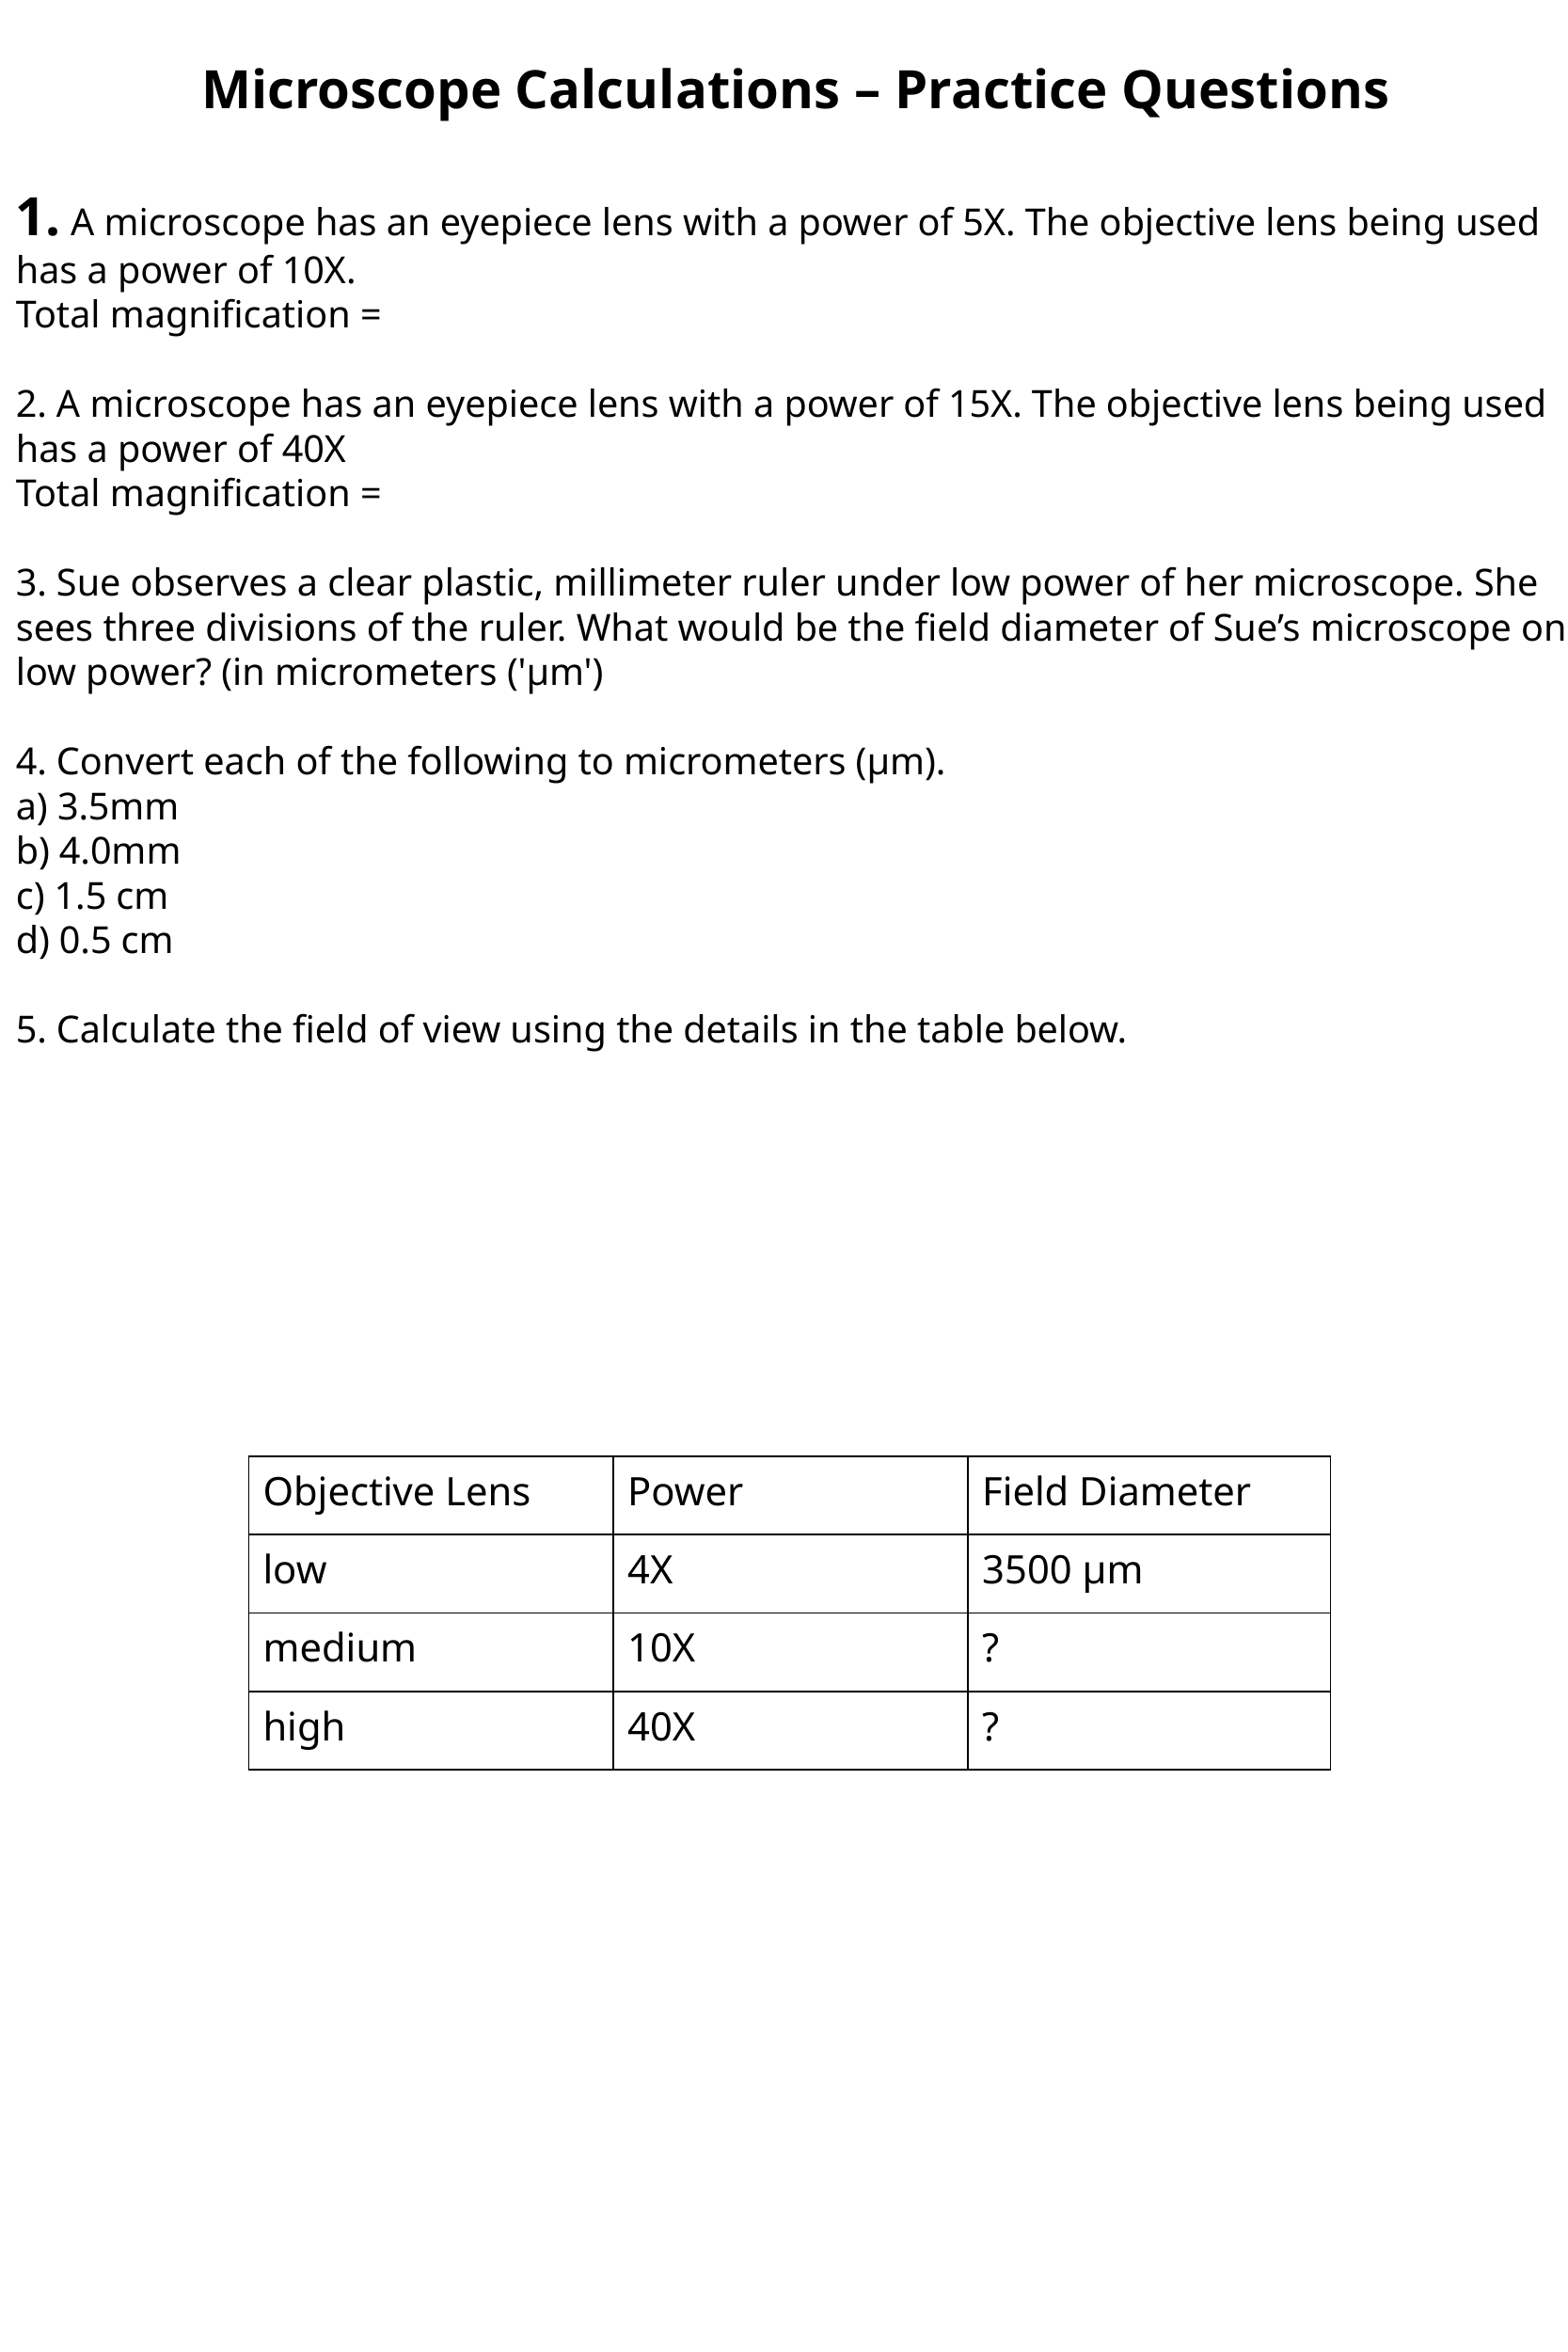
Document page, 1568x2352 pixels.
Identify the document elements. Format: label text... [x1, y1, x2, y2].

table_cell medium [249, 1613, 612, 1691]
table_cell low [249, 1535, 612, 1613]
table_cell ? [969, 1692, 1330, 1769]
table_cell high [249, 1692, 612, 1769]
table_cell 4X [614, 1535, 967, 1613]
table_cell ? [969, 1613, 1330, 1691]
table_header Field Diameter [969, 1457, 1330, 1534]
table_cell 3500 µm [969, 1535, 1330, 1613]
table_header Objective Lens [249, 1457, 612, 1534]
table_header Power [614, 1457, 967, 1534]
table_cell 10X [614, 1613, 967, 1691]
table_cell 40X [614, 1692, 967, 1769]
text_box Microscope Calculations – Practice Questions 1. A microscope has an eyepiece lens with a power of 5X. The objective lens being used has a power of 10X. Total magnification = 2. A microscope has an eyepiece lens with a power of 15X. The objective lens being used has a power of 40X Total magnification = 3. Sue observes a clear plastic, millimeter ruler under low power of her microscope. She sees three divisions of the ruler. What would be the field diameter of Sue’s microscope on low power? (in micrometers ('µm') 4. Convert each of the following to micrometers (µm). a) 3.5mm b) 4.0mm c) 1.5 cm d) 0.5 cm 5. Calculate the field of view using the details in the table below. [2, 49, 1568, 1057]
